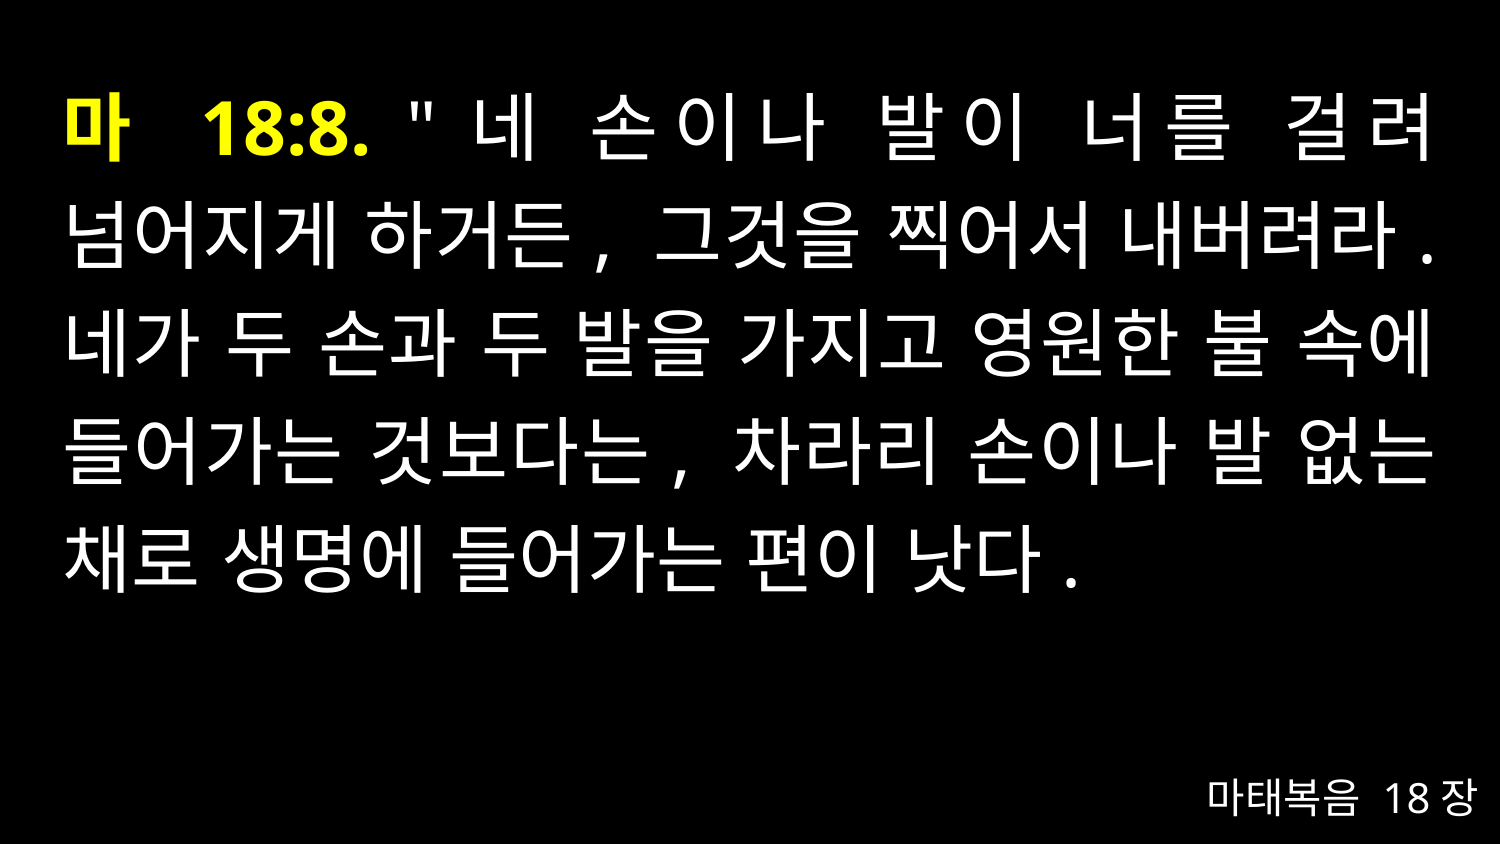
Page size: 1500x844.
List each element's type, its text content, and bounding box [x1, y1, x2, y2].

title 마 18:8. "네 손이나 발이 너를 걸려 넘어지게 하거든, 그것을 찍어서 내버려라. 네가 두 손과 두 발을 가지고 영원한 불 속에 들어가는 것보다는, 차라리 손이나 발 없는 채로 생명에 들어가는 편이 낫다. [0, 0, 1500, 844]
subtitle 마태복음 18장 [916, 770, 1500, 844]
